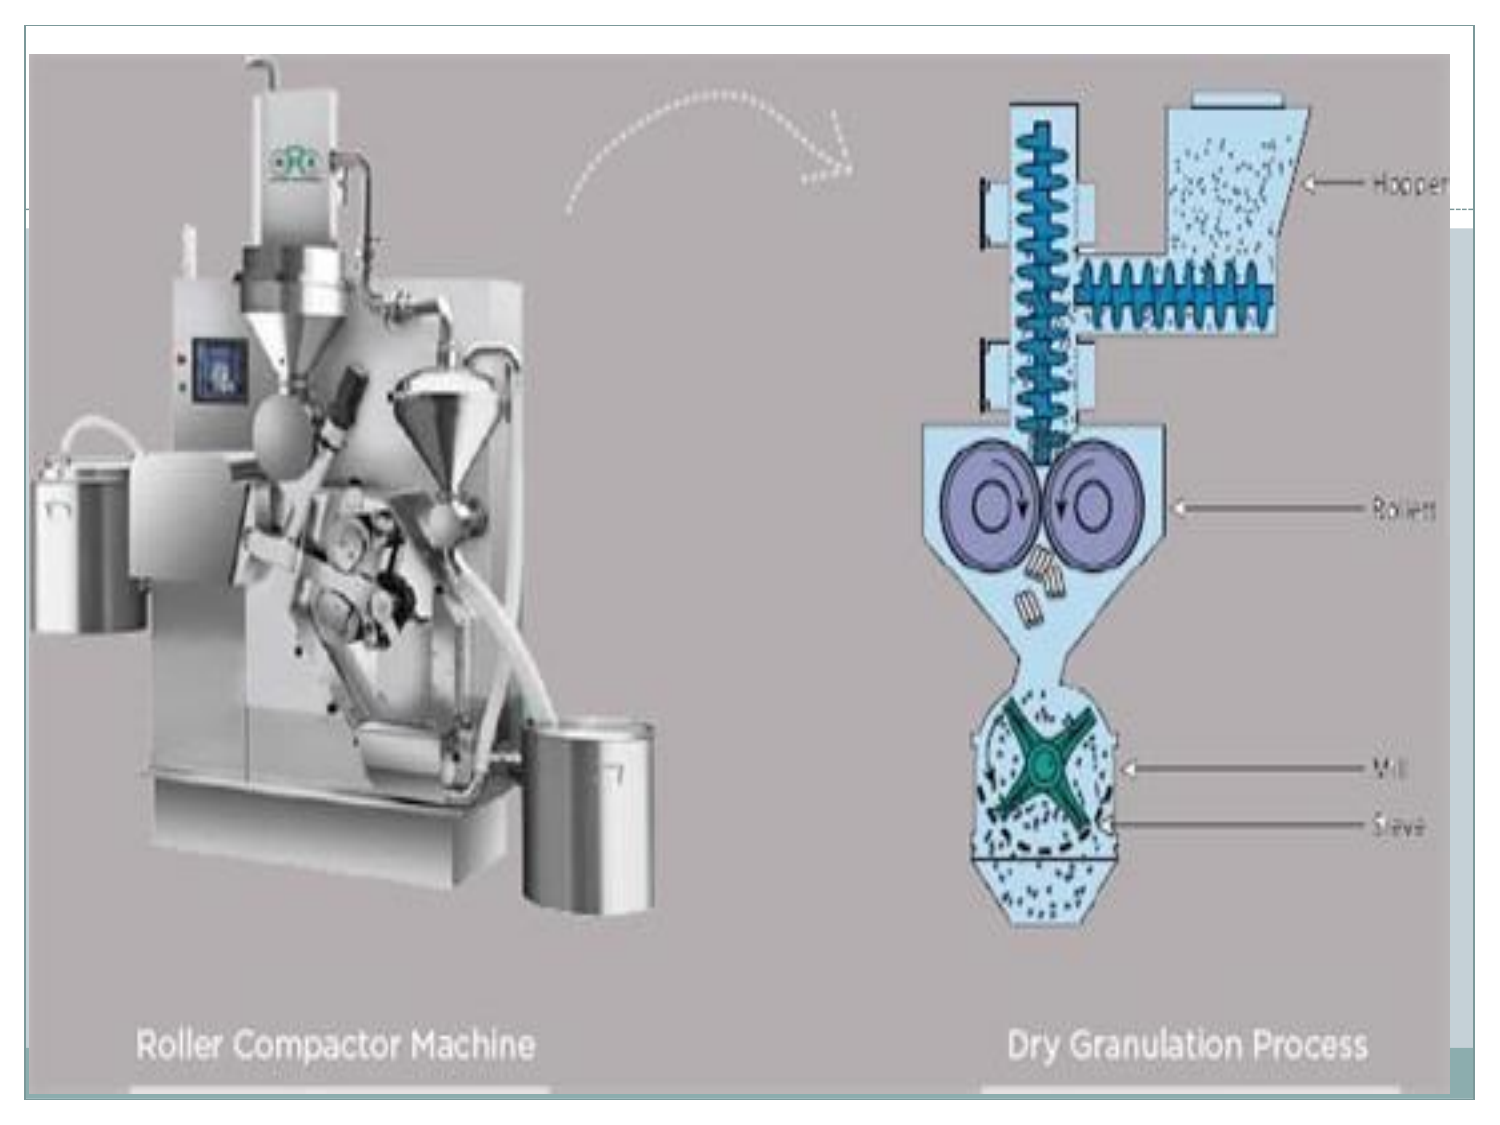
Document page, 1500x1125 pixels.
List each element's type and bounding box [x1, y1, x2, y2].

picture [29, 54, 1450, 1095]
